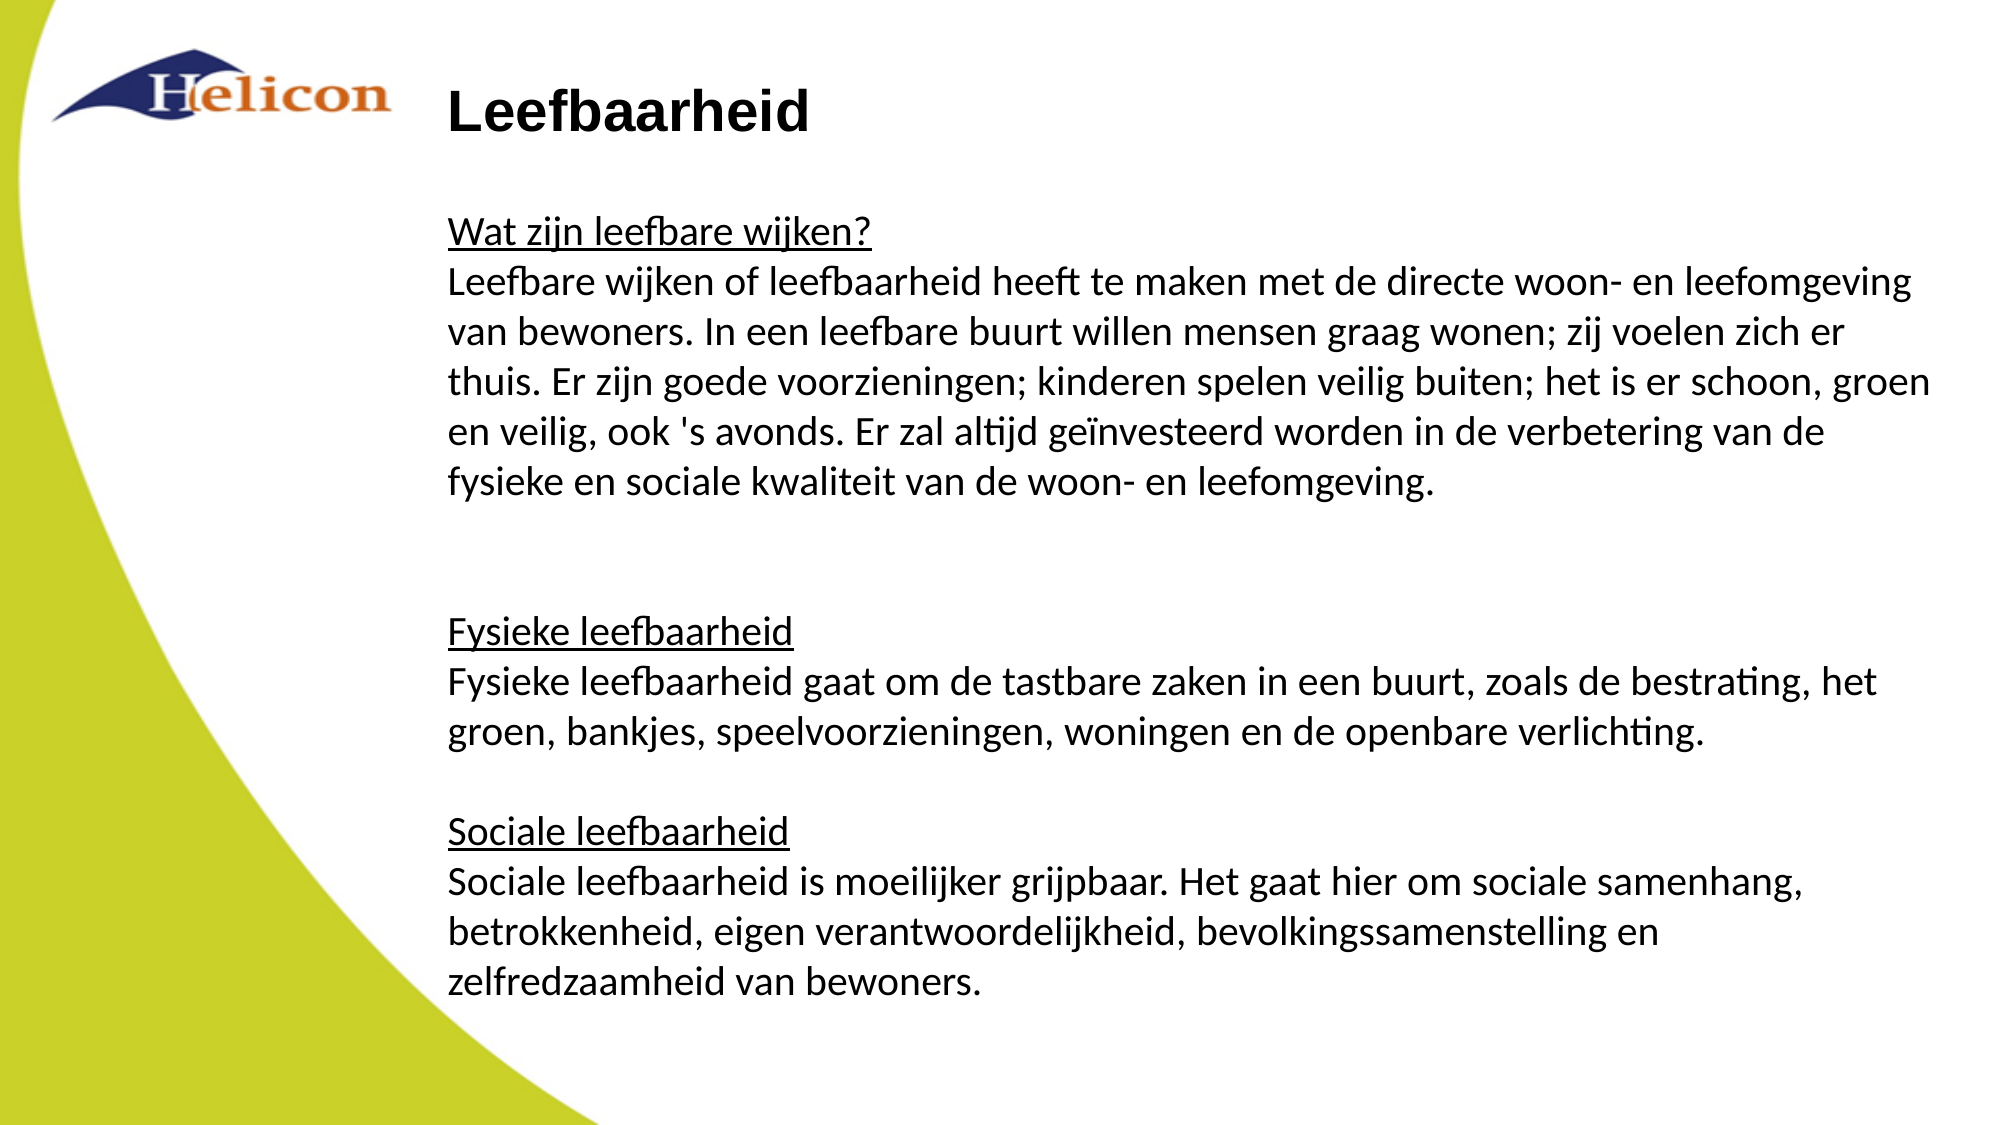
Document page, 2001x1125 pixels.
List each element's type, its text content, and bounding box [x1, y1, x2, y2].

text_box Wat zijn leefbare wijken? Leefbare wijken of leefbaarheid heeft te maken met de directe woon- en leefomgeving van bewoners. In een leefbare buurt willen mensen graag wonen; zij voelen zich er thuis. Er zijn goede voorzieningen; kinderen spelen veilig buiten; het is er schoon, groen en veilig, ook 's avonds. Er zal altijd geïnvesteerd worden in de verbetering van de fysieke en sociale kwaliteit van de woon- en leefomgeving. Fysieke leefbaarheid Fysieke leefbaarheid gaat om de tastbare zaken in een buurt, zoals de bestrating, het groen, bankjes, speelvoorzieningen, woningen en de openbare verlichting. Sociale leefbaarheid Sociale leefbaarheid is moeilijker grijpbaar. Het gaat hier om sociale samenhang, betrokkenheid, eigen verantwoordelijkheid, bevolkingssamenstelling en zelfredzaamheid van bewoners. [432, 196, 1950, 1012]
title Leefbaarheid [432, 54, 1887, 161]
picture [0, 0, 2000, 1125]
